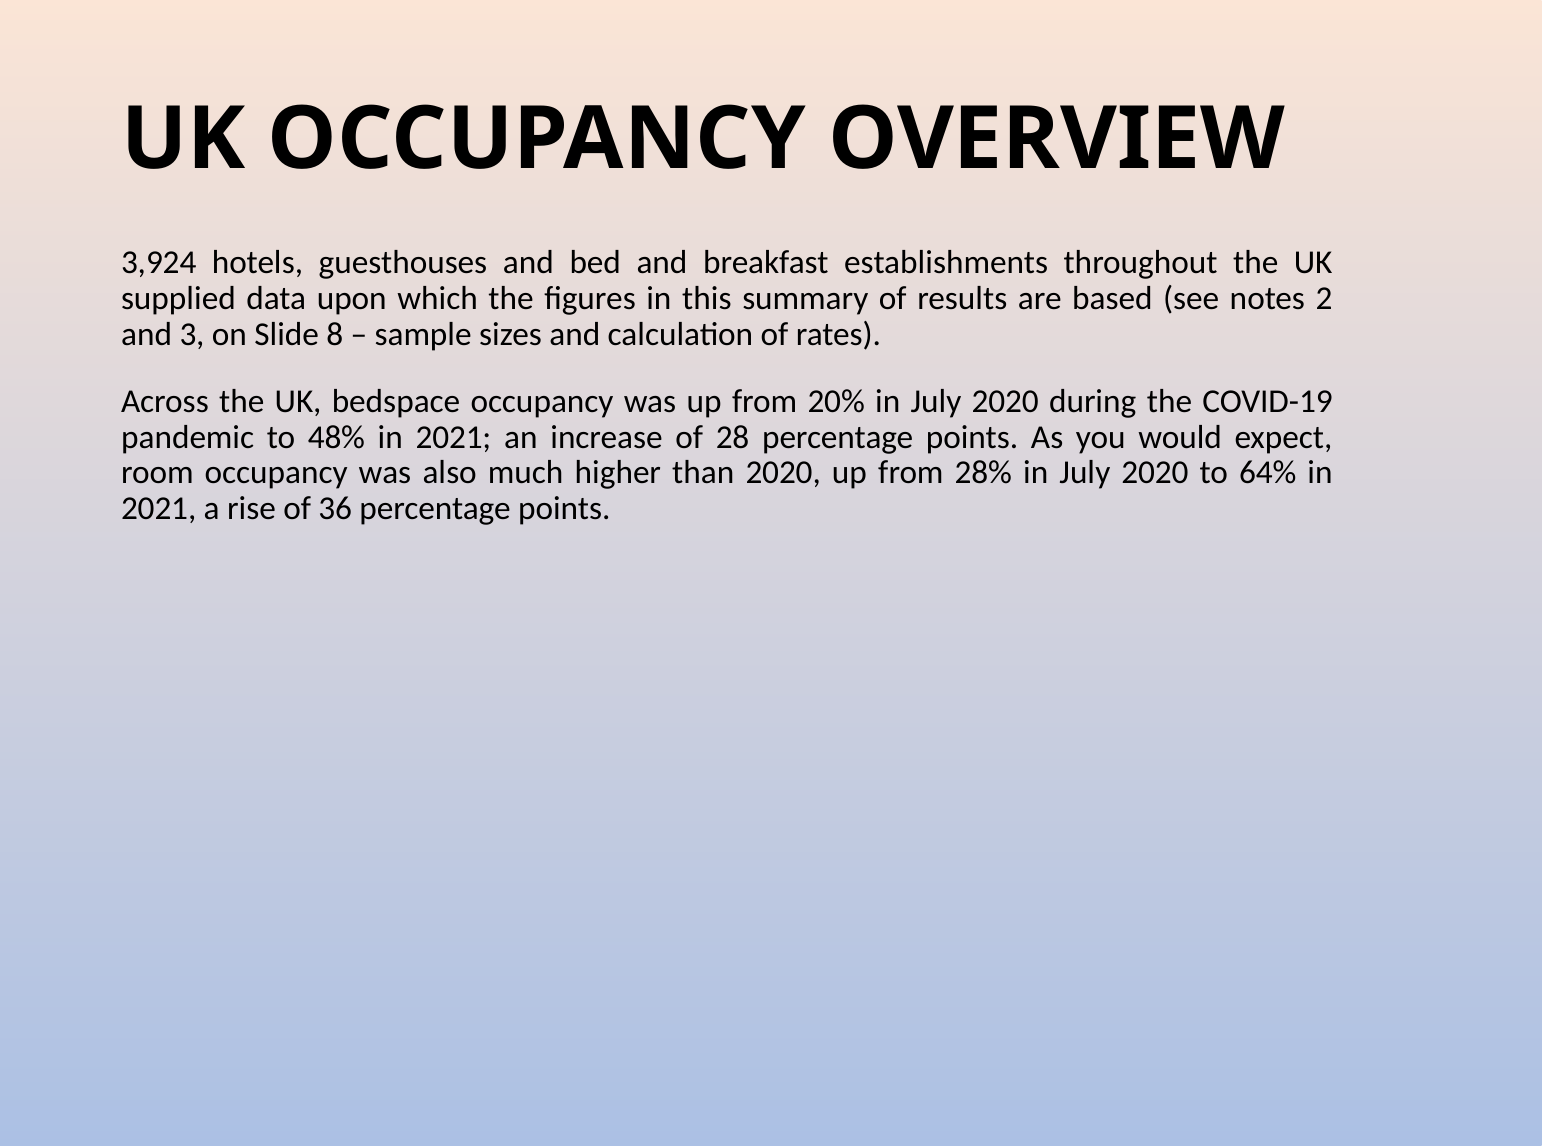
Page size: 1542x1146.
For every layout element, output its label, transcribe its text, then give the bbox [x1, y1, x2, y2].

text_box Across the UK, bedspace occupancy was up from 20% in July 2020 during the COVID-19 pandemic to 48% in 2021; an increase of 28 percentage points. As you would expect, room occupancy was also much higher than 2020, up from 28% in July 2020 to 64% in 2021, a rise of 36 percentage points. [105, 376, 1350, 691]
title UK OCCUPANCY OVERVIEW [106, 61, 1436, 219]
text_box 3,924 hotels, guesthouses and bed and breakfast establishments throughout the UK supplied data upon which the figures in this summary of results are based (see notes 2 and 3, on Slide 8 – sample sizes and calculation of rates). [105, 237, 1350, 373]
